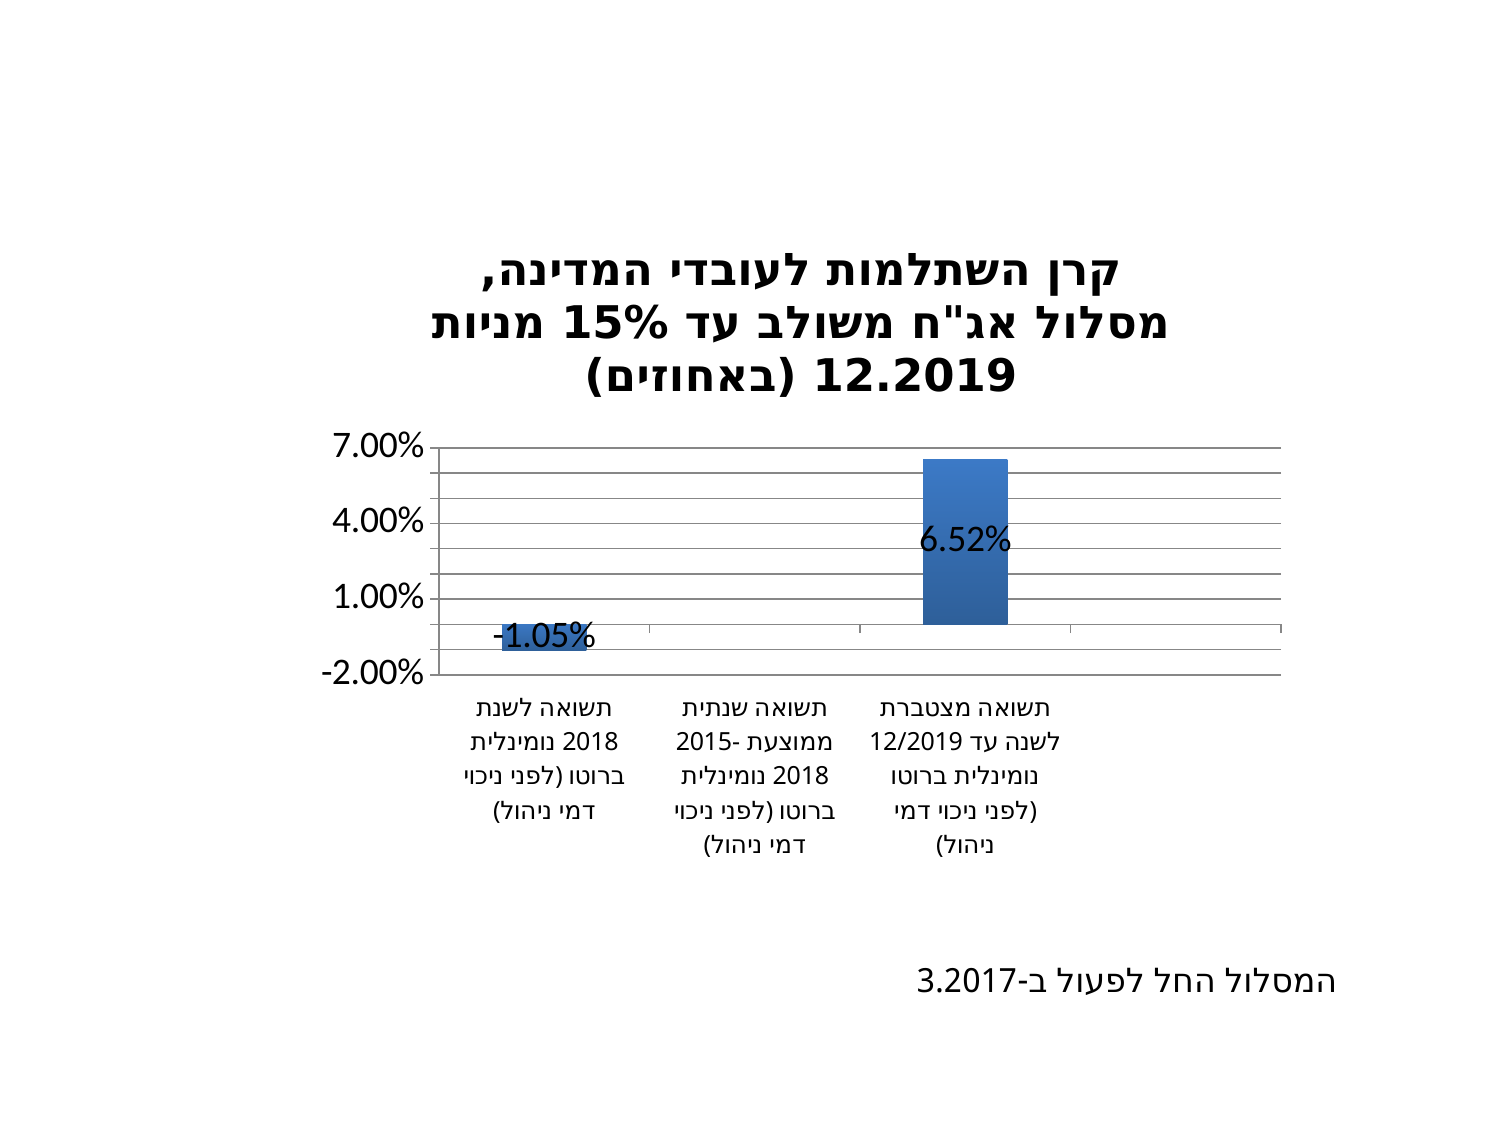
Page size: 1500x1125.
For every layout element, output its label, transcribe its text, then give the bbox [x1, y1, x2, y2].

text_box המסלול החל לפעול ב-3.2017 [844, 952, 1353, 1007]
chart [300, 207, 1302, 875]
